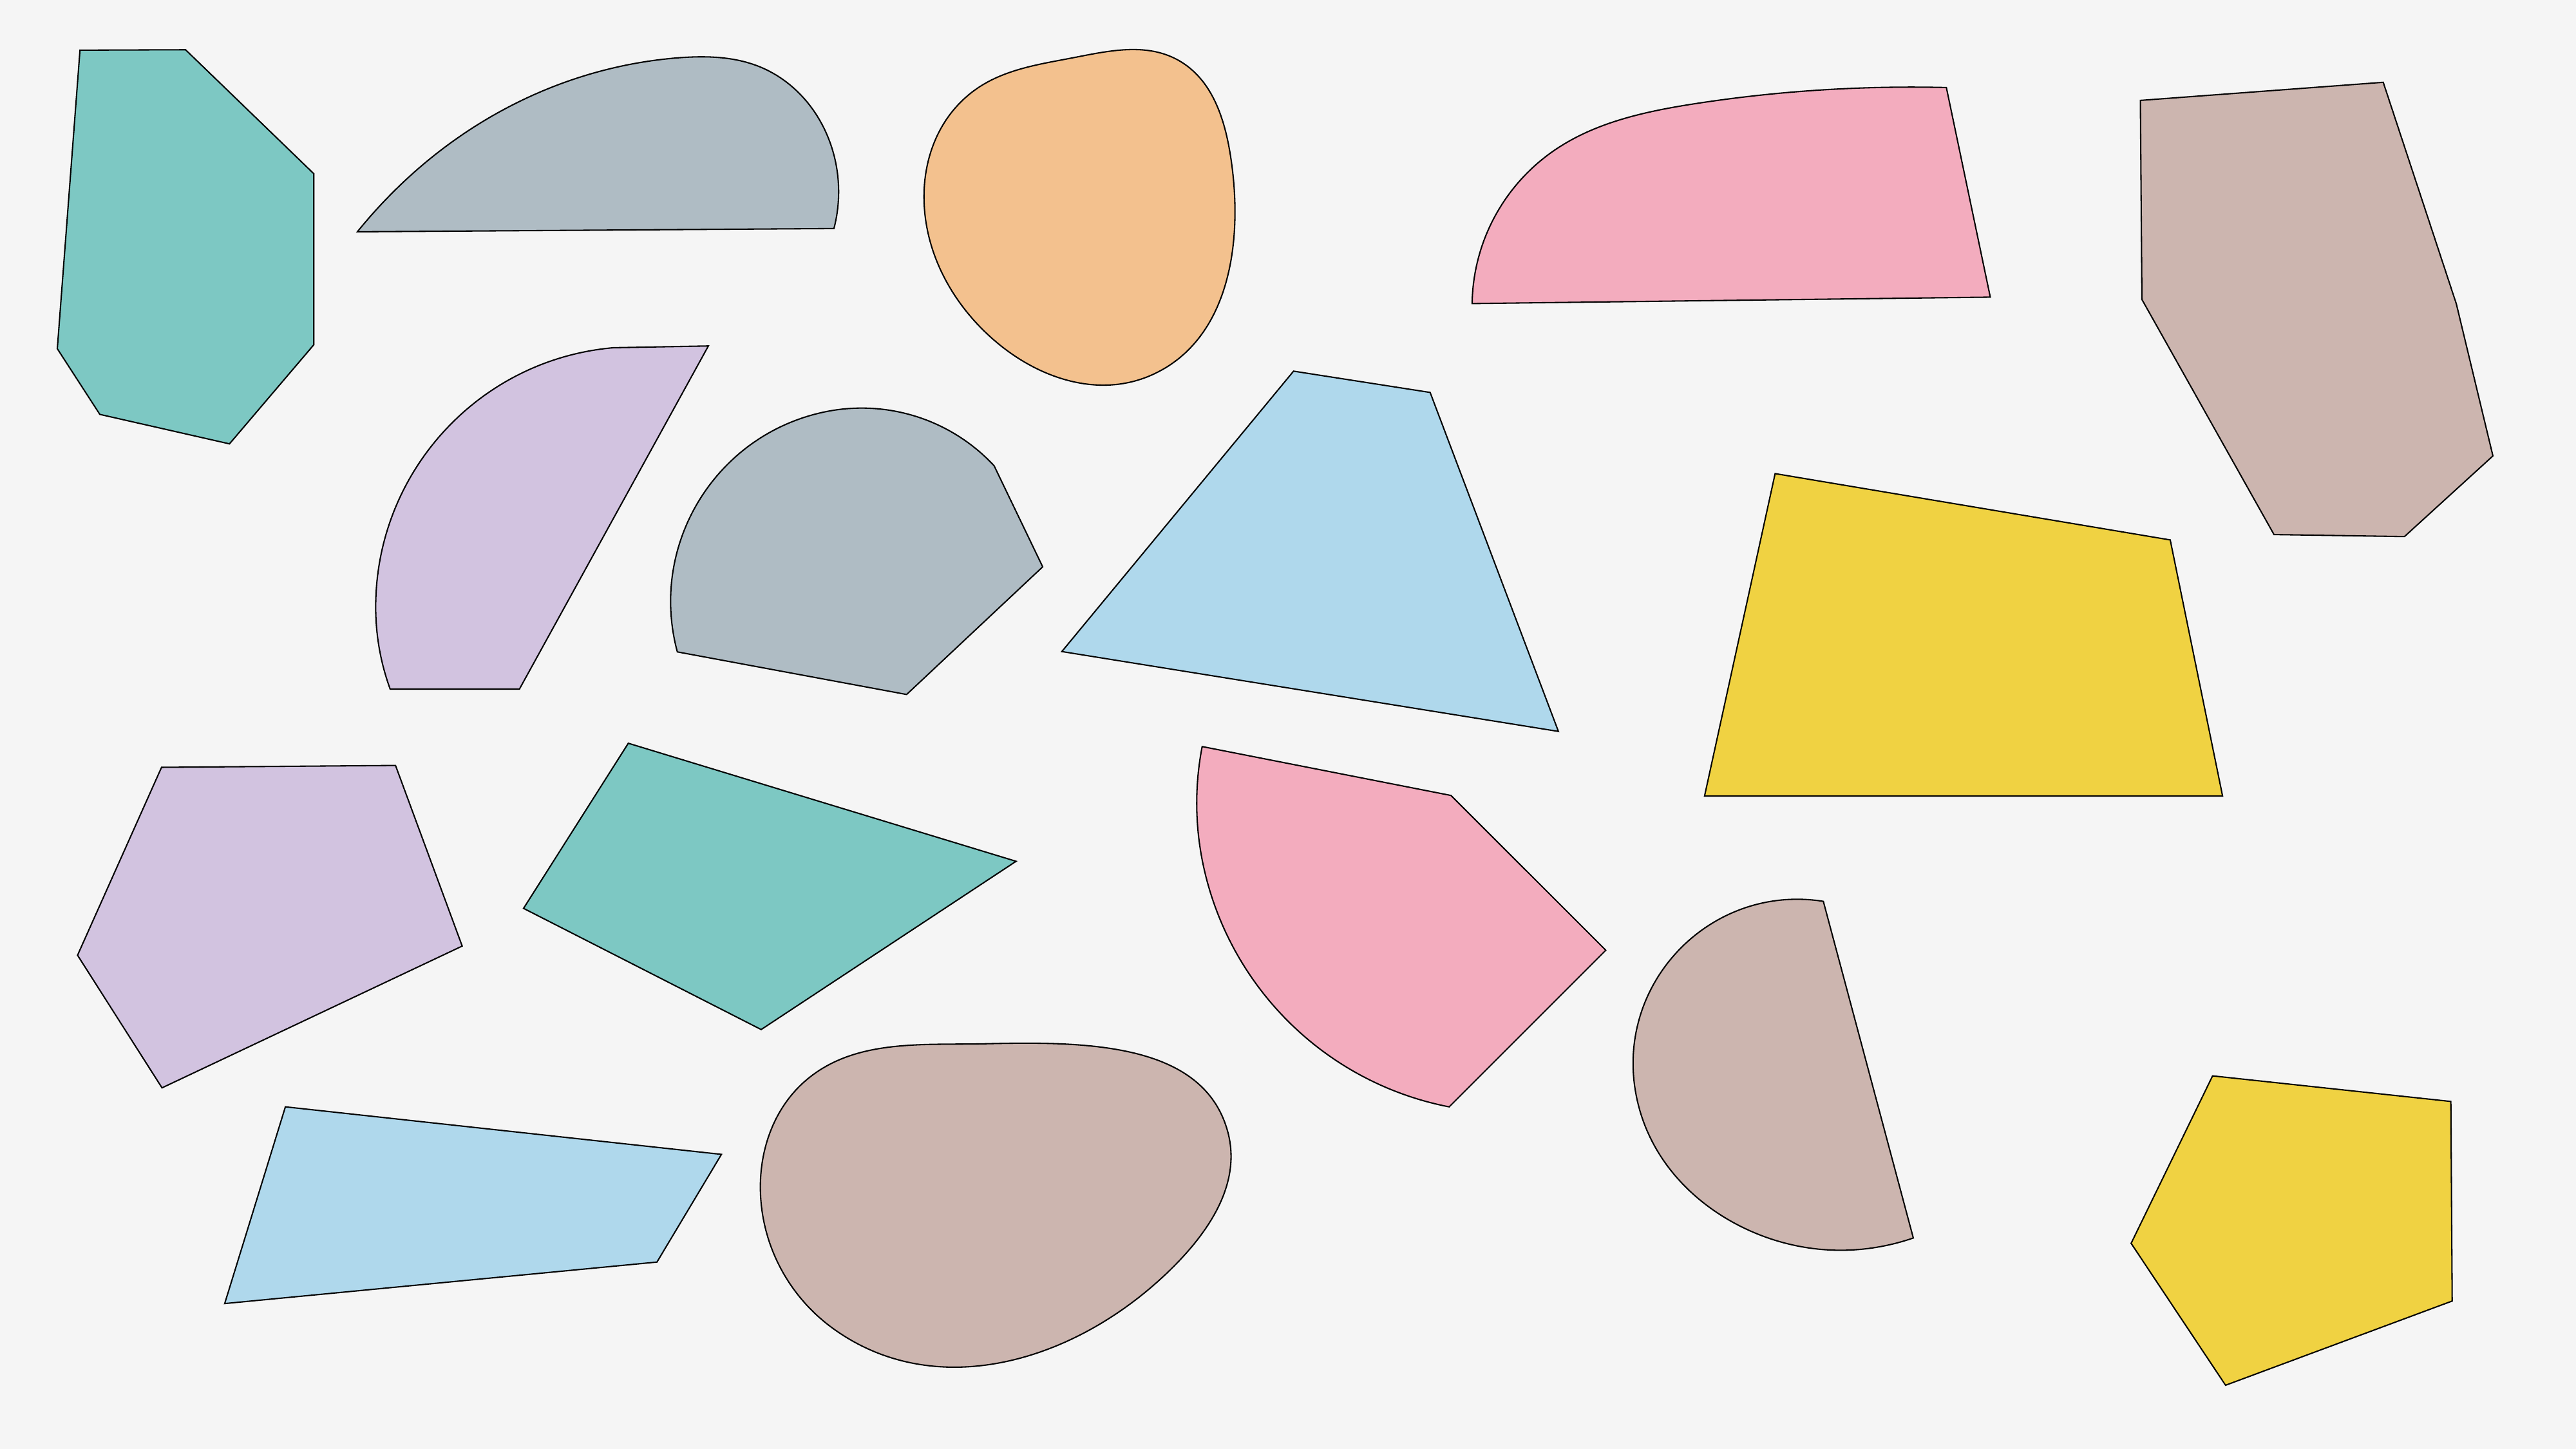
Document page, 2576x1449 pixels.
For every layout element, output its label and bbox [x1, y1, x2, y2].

text_box [224, 1106, 722, 1304]
text_box [2140, 82, 2494, 537]
text_box [670, 408, 1043, 695]
text_box [1472, 87, 1991, 304]
text_box [1061, 371, 1558, 732]
text_box [760, 1043, 1231, 1367]
text_box [357, 57, 839, 232]
text_box [1633, 899, 1914, 1251]
text_box [1197, 746, 1606, 1107]
text_box [1704, 473, 2223, 797]
text_box [2131, 1075, 2452, 1386]
text_box [923, 49, 1235, 386]
text_box [375, 346, 708, 690]
text_box [57, 50, 314, 444]
text_box [523, 743, 1016, 1030]
text_box [77, 765, 462, 1088]
